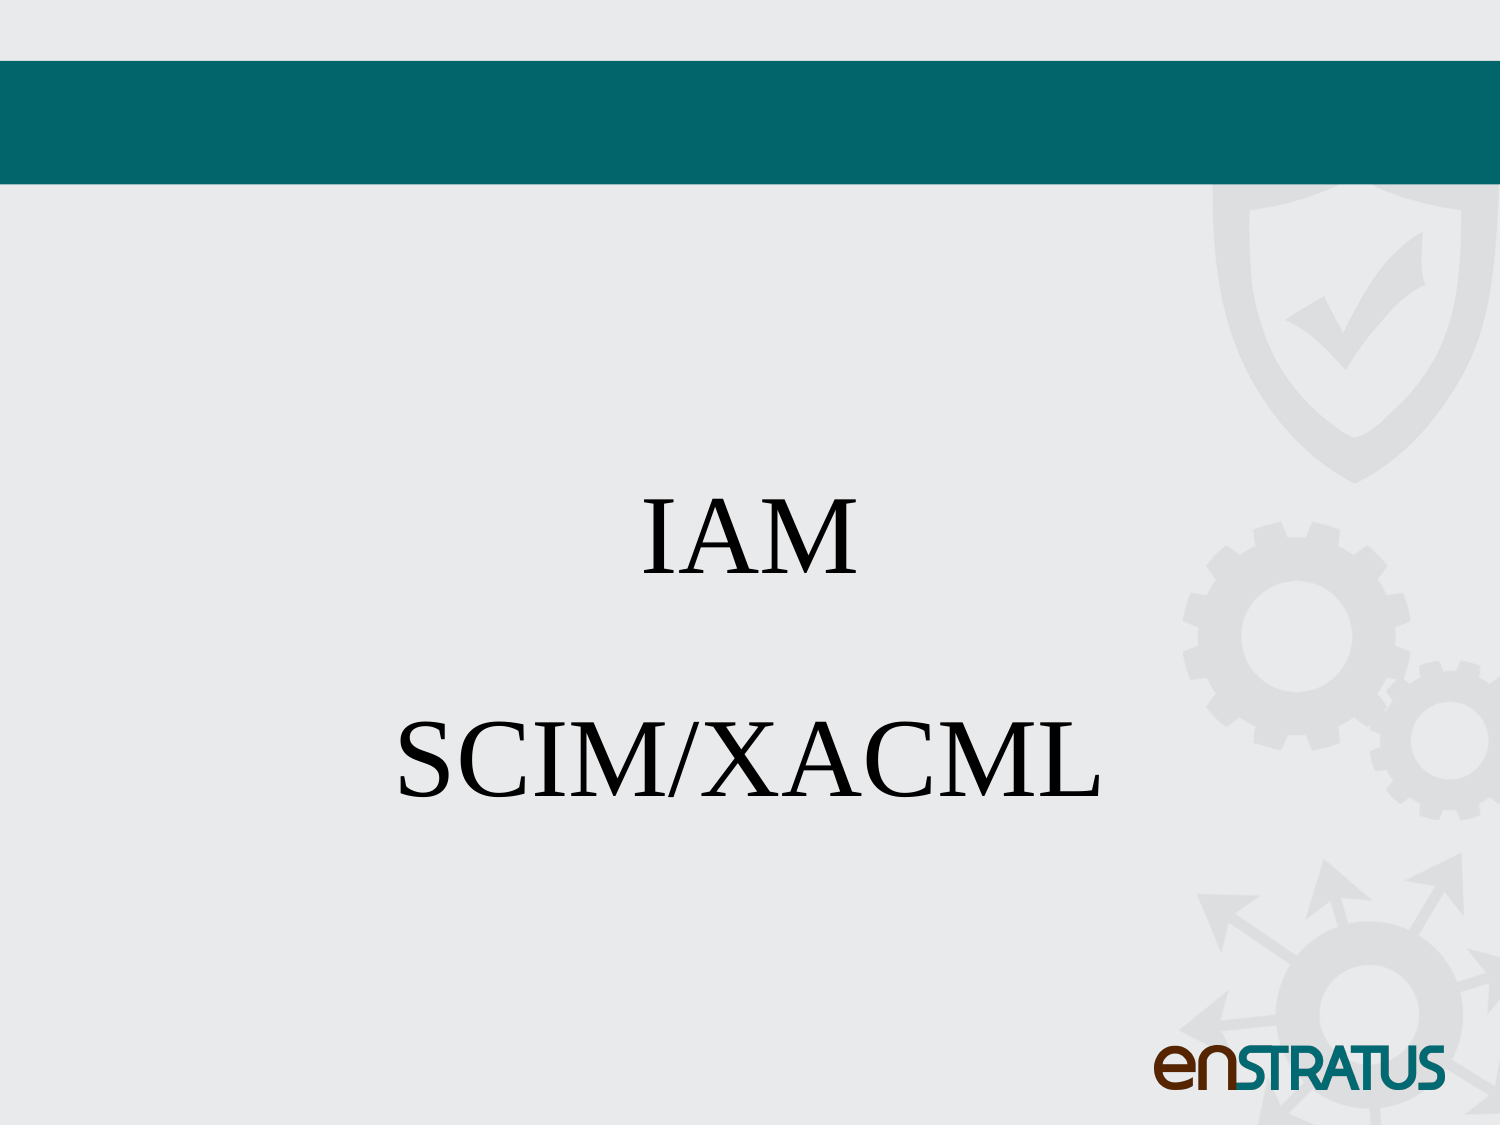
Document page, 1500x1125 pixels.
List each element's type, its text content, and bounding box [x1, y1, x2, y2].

list IAM SCIM/XACML [65, 234, 1435, 1046]
picture [0, 185, 1500, 1125]
picture [0, 0, 1500, 60]
